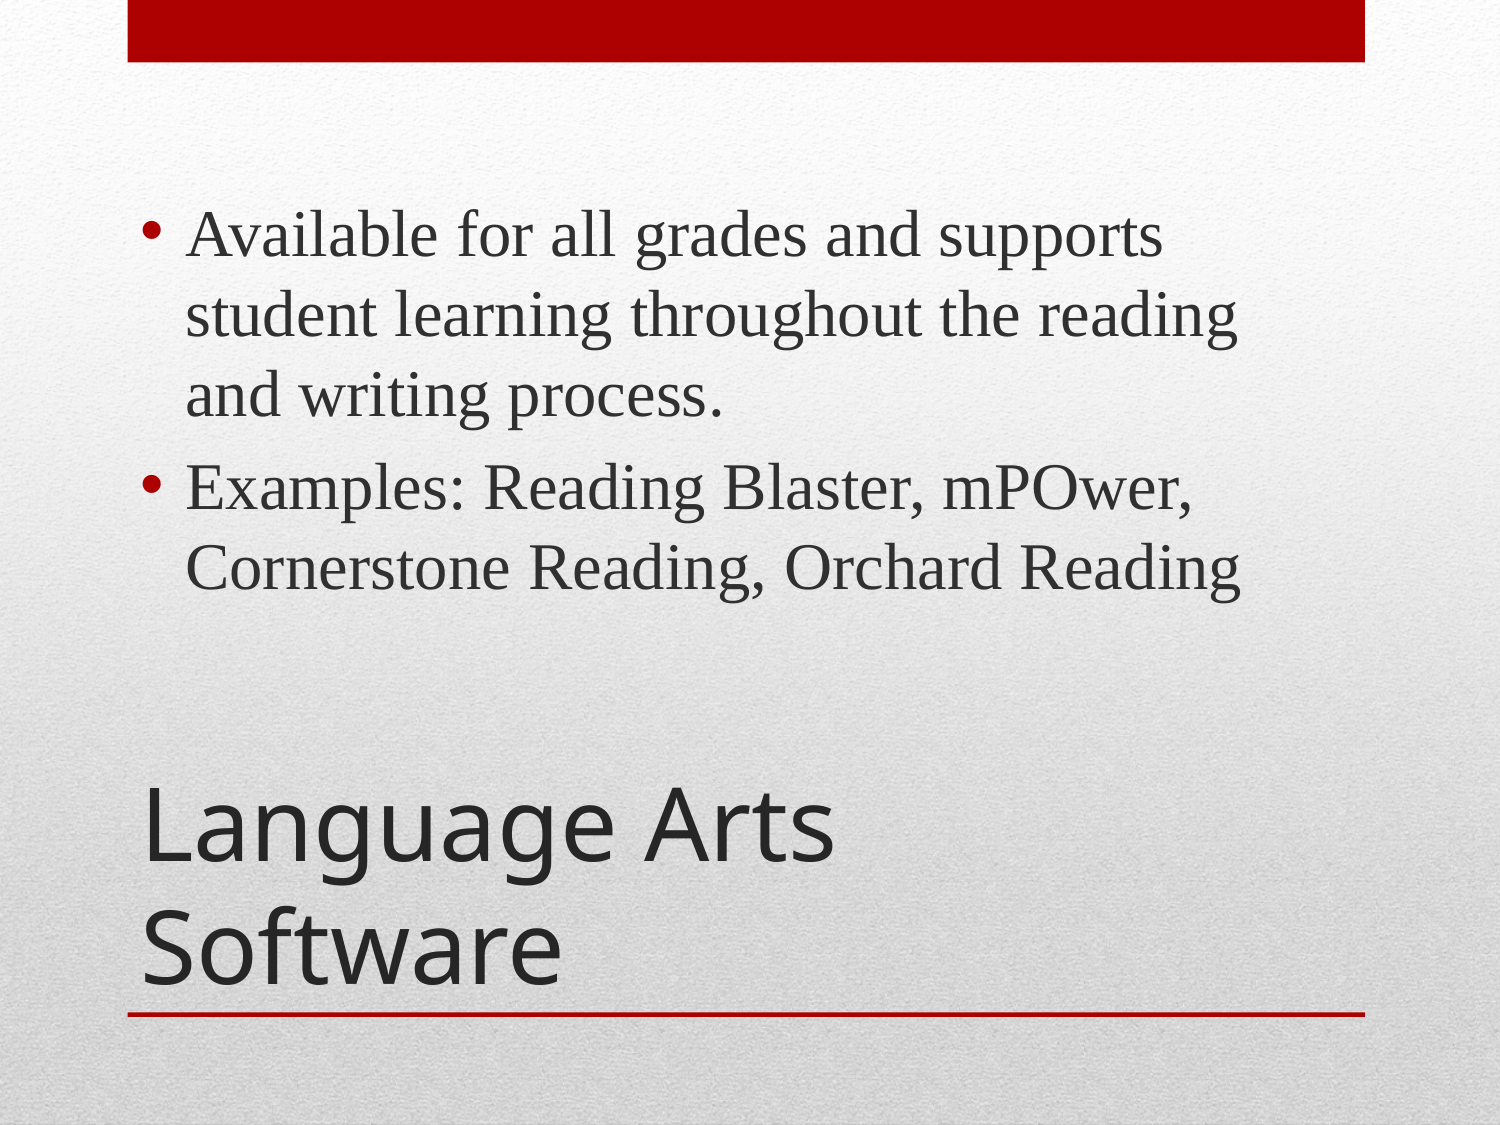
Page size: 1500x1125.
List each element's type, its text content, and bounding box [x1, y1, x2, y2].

list Available for all grades and supports student learning throughout the reading and writing process. Examples: Reading Blaster, mPOwer, Cornerstone Reading, Orchard Reading [125, 112, 1363, 750]
title Language Arts Software [125, 750, 1238, 1013]
